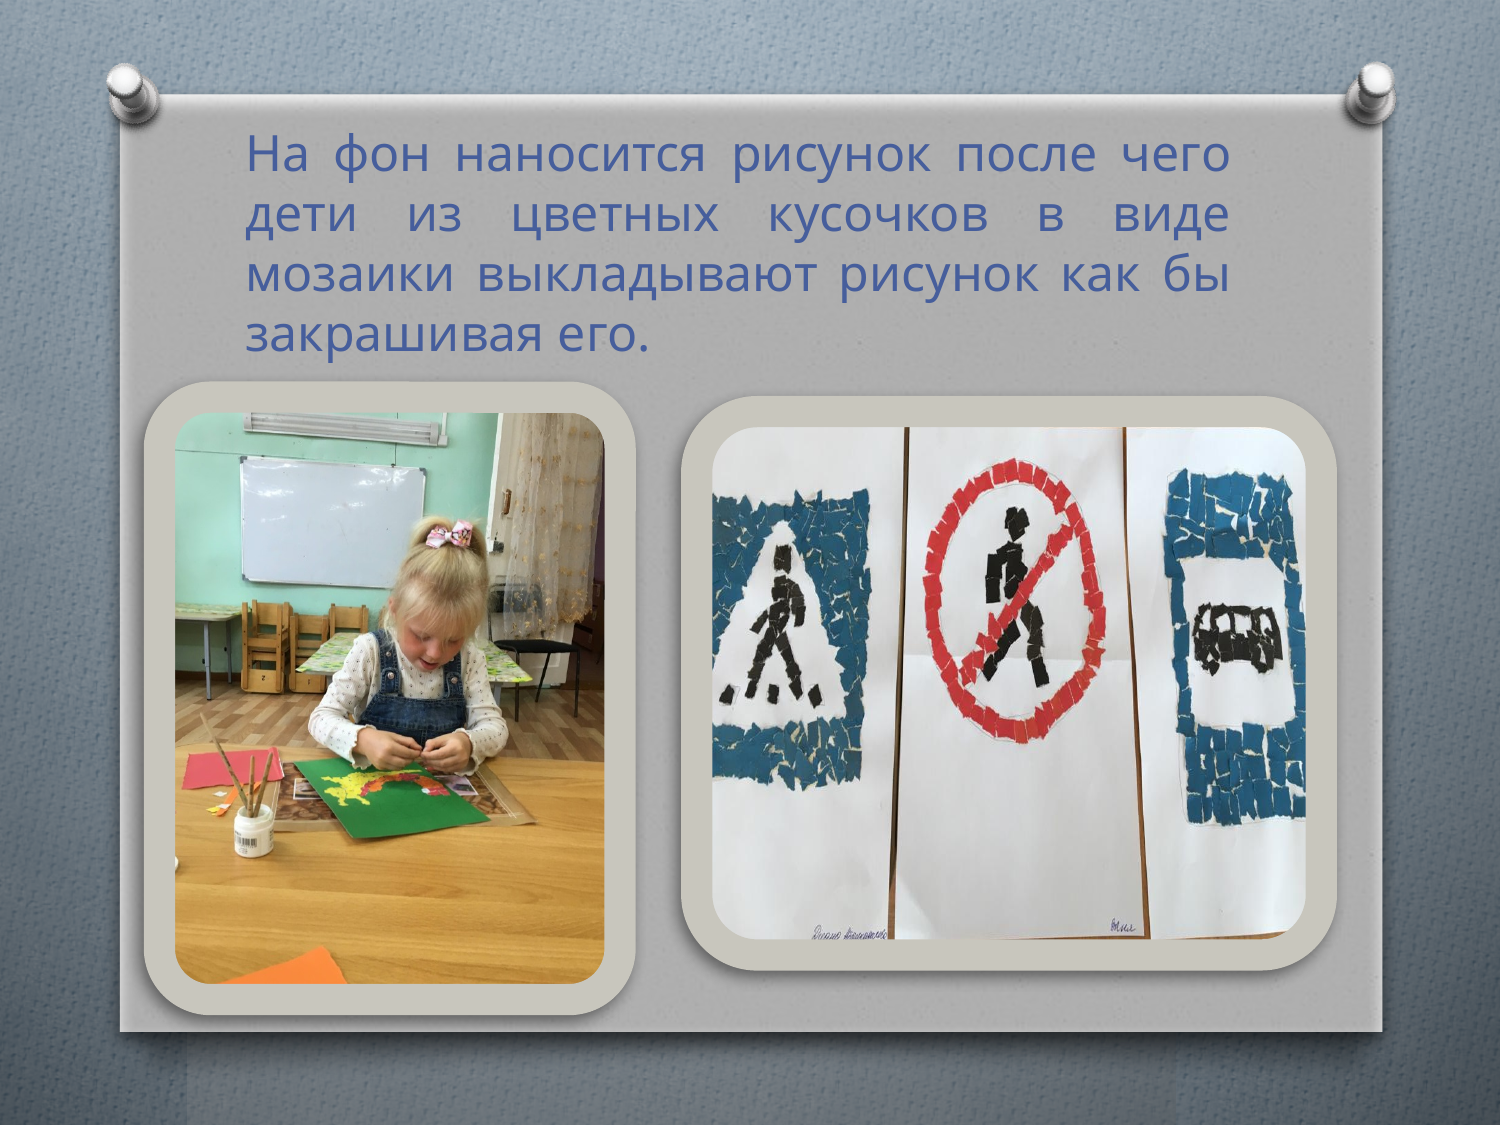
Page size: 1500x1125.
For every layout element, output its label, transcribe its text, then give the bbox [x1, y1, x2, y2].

picture [1317, 35, 1439, 156]
picture [75, 29, 198, 153]
picture [88, 413, 692, 983]
picture [696, 411, 1322, 956]
list На фон наносится рисунок после чего дети из цветных кусочков в виде мозаики выкладывают рисунок как бы закрашивая его. [230, 113, 1247, 386]
